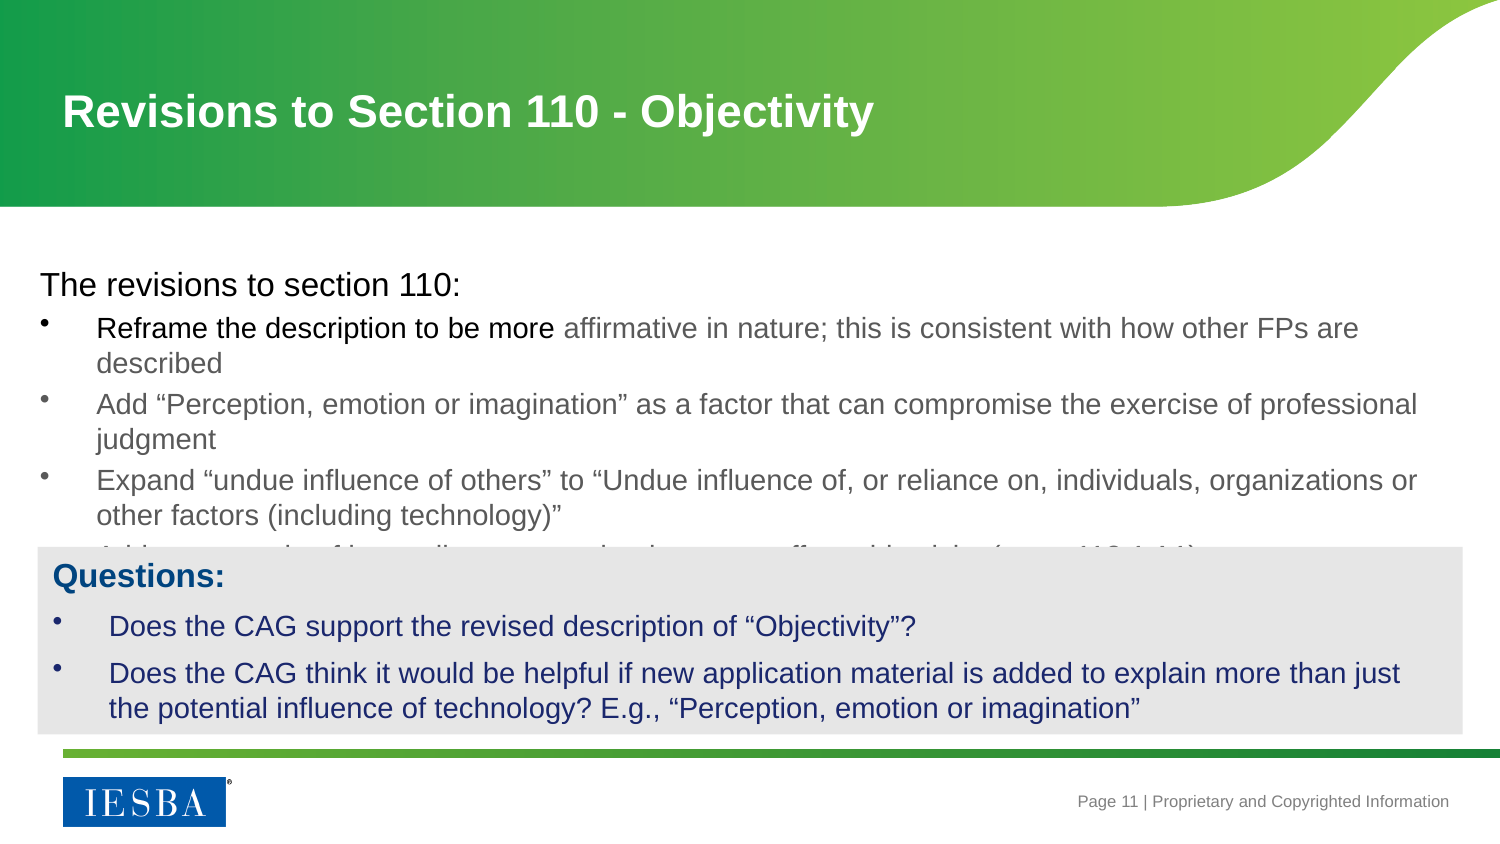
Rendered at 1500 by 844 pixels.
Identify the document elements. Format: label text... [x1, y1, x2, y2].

title Revisions to Section 110 - Objectivity [62, 46, 1300, 172]
list The revisions to section 110: Reframe the description to be more affirmative in nature; this is consistent with how other FPs are described Add “Perception, emotion or imagination” as a factor that can compromise the exercise of professional judgment Expand “undue influence of others” to “Undue influence of, or reliance on, individuals, organizations or other factors (including technology)” Add an example of how reliance on technology may affect objectivity (para. 112.1 A1) [24, 209, 1488, 572]
text_box Questions: Does the CAG support the revised description of “Objectivity”? Does the CAG think it would be helpful if new application material is added to explain more than just the potential influence of technology? E.g., “Perception, emotion or imagination” [37, 546, 1463, 735]
picture [63, 777, 232, 827]
picture [0, 0, 1500, 207]
